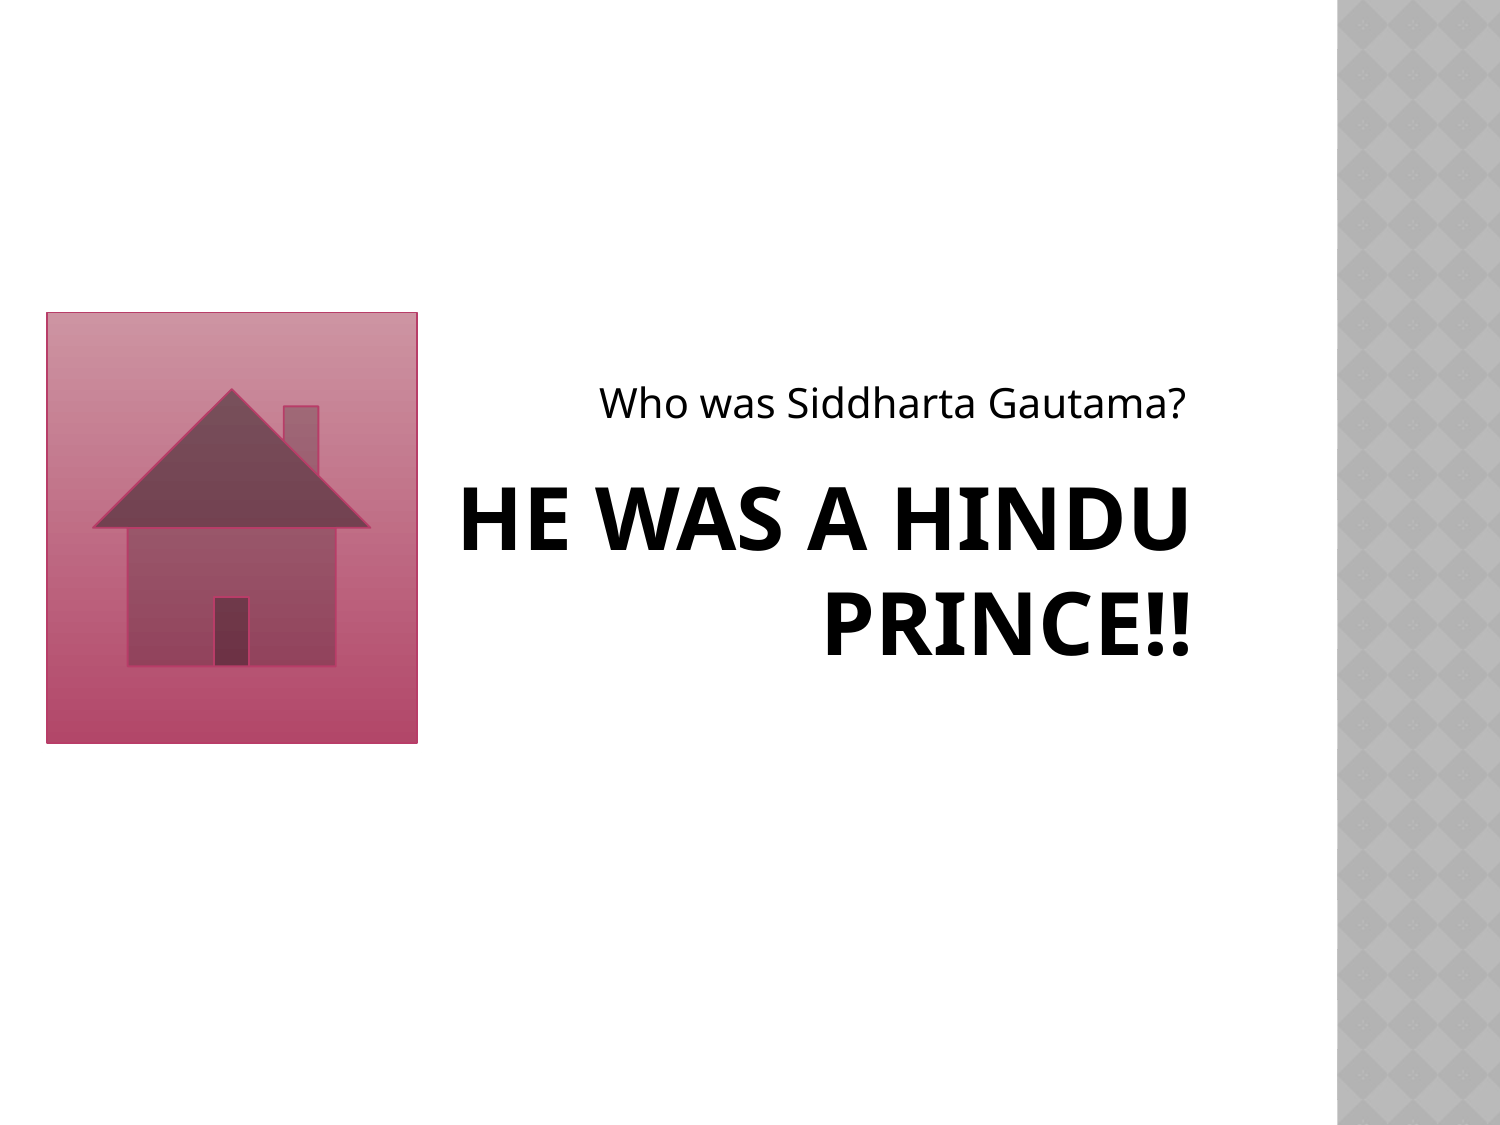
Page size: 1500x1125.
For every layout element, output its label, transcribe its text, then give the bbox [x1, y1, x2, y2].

list Who was Siddharta Gautama? [420, 312, 1202, 435]
text_box [46, 312, 418, 744]
title HE was a hindu prince!! [423, 462, 1202, 687]
